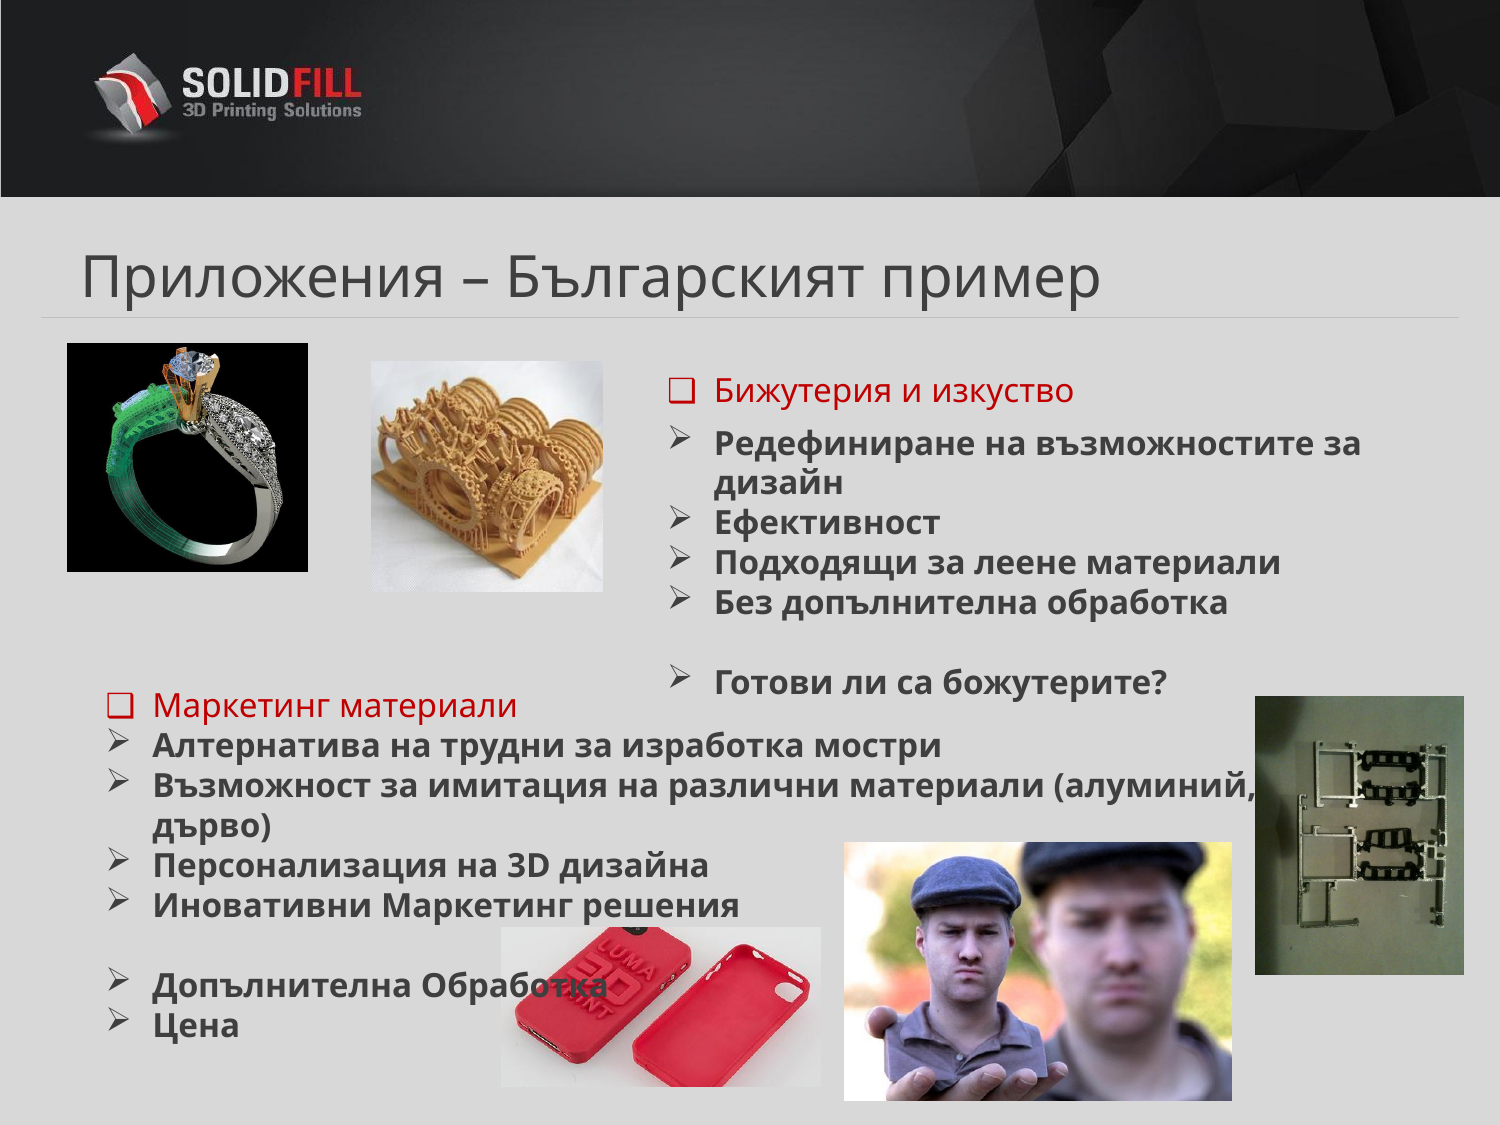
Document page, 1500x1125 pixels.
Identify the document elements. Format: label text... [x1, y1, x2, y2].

text_box Маркетинг материали Алтернатива на трудни за изработка мостри Възможност за имитация на различни материали (алуминий, дърво) Персонализация на 3D дизайна Иновативни Маркетинг решения Допълнителна Обработка Цена [90, 656, 1355, 895]
text_box [0, 0, 1500, 197]
text_box Приложения – Българският пример [64, 231, 1436, 316]
text_box Бижутерия и изкуство Редефиниране на възможностите за дизайн Ефективност Подходящи за леене материали Без допълнителна обработка Готови ли са божутерите? [652, 361, 1459, 554]
picture [67, 343, 308, 572]
picture [371, 361, 603, 592]
picture [501, 927, 822, 1087]
picture [844, 842, 1232, 1101]
picture [1254, 696, 1464, 976]
